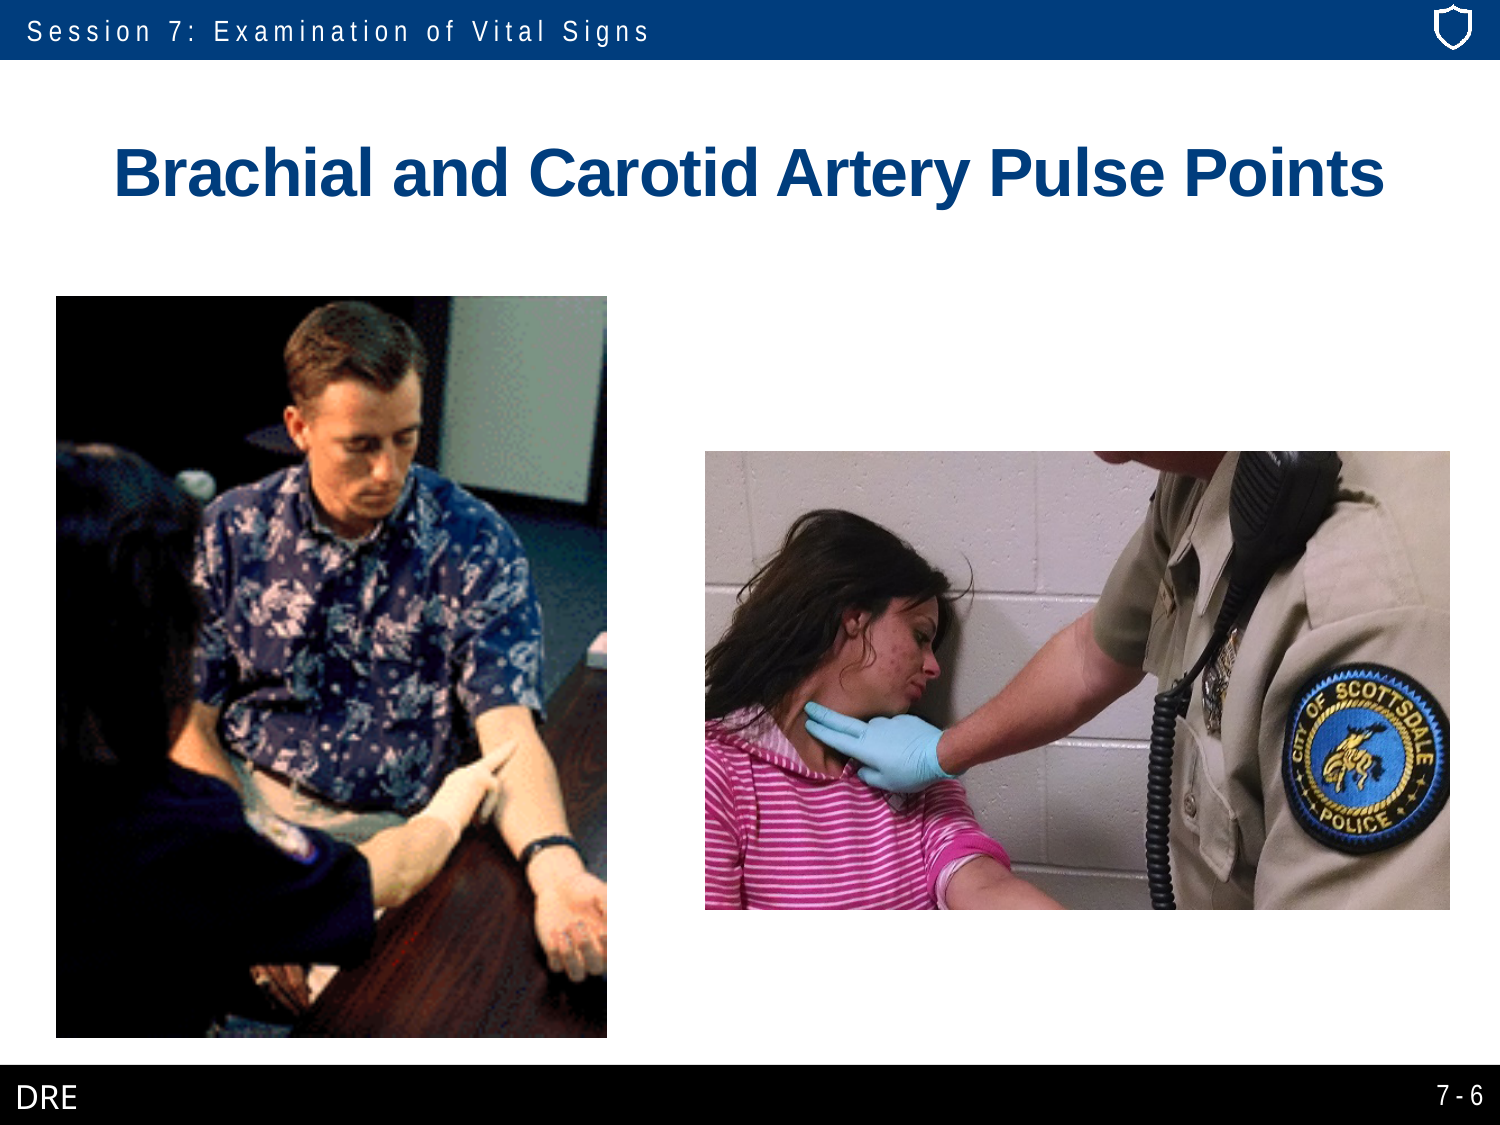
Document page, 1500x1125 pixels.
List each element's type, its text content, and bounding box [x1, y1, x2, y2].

title Brachial and Carotid Artery Pulse Points [50, 87, 1450, 252]
slide_number 7-6 [1218, 1063, 1499, 1124]
picture [704, 451, 1451, 910]
picture [56, 296, 607, 1039]
picture [1434, 4, 1472, 50]
